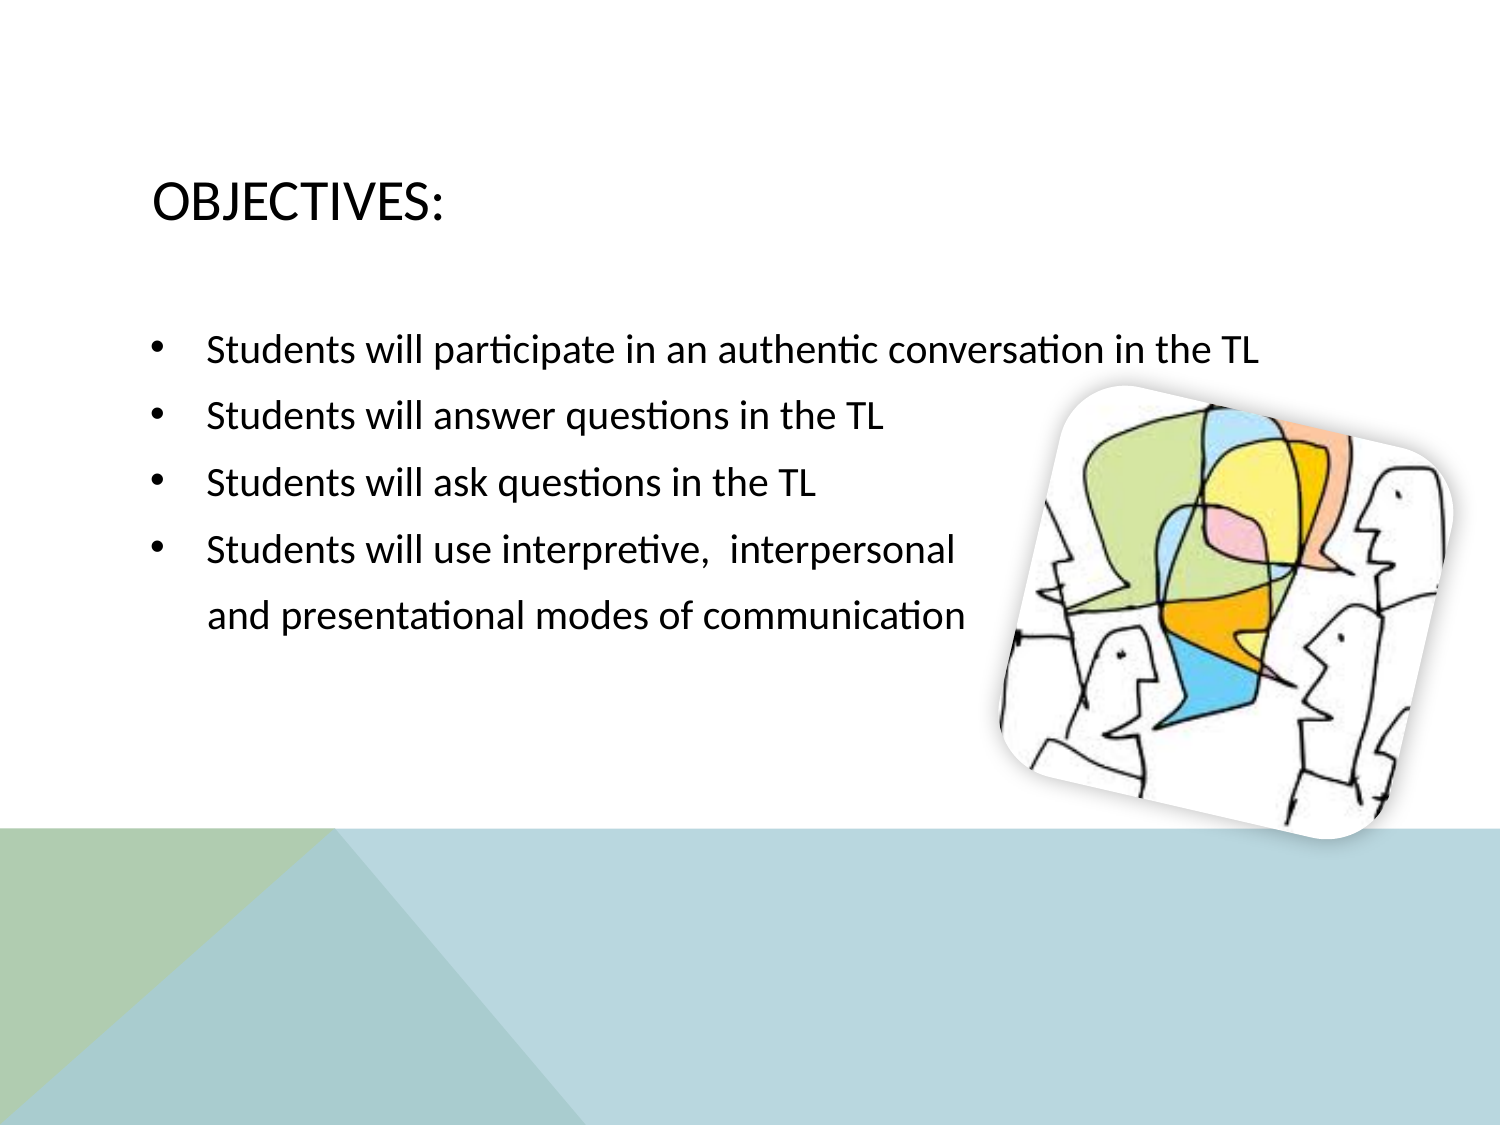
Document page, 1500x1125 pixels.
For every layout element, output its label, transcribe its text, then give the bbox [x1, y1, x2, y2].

picture [1024, 412, 1454, 840]
list Students will participate in an authentic conversation in the TL Students will answer questions in the TL Students will ask questions in the TL Students will use interpretive, interpersonal and presentational modes of communication [135, 180, 1369, 768]
